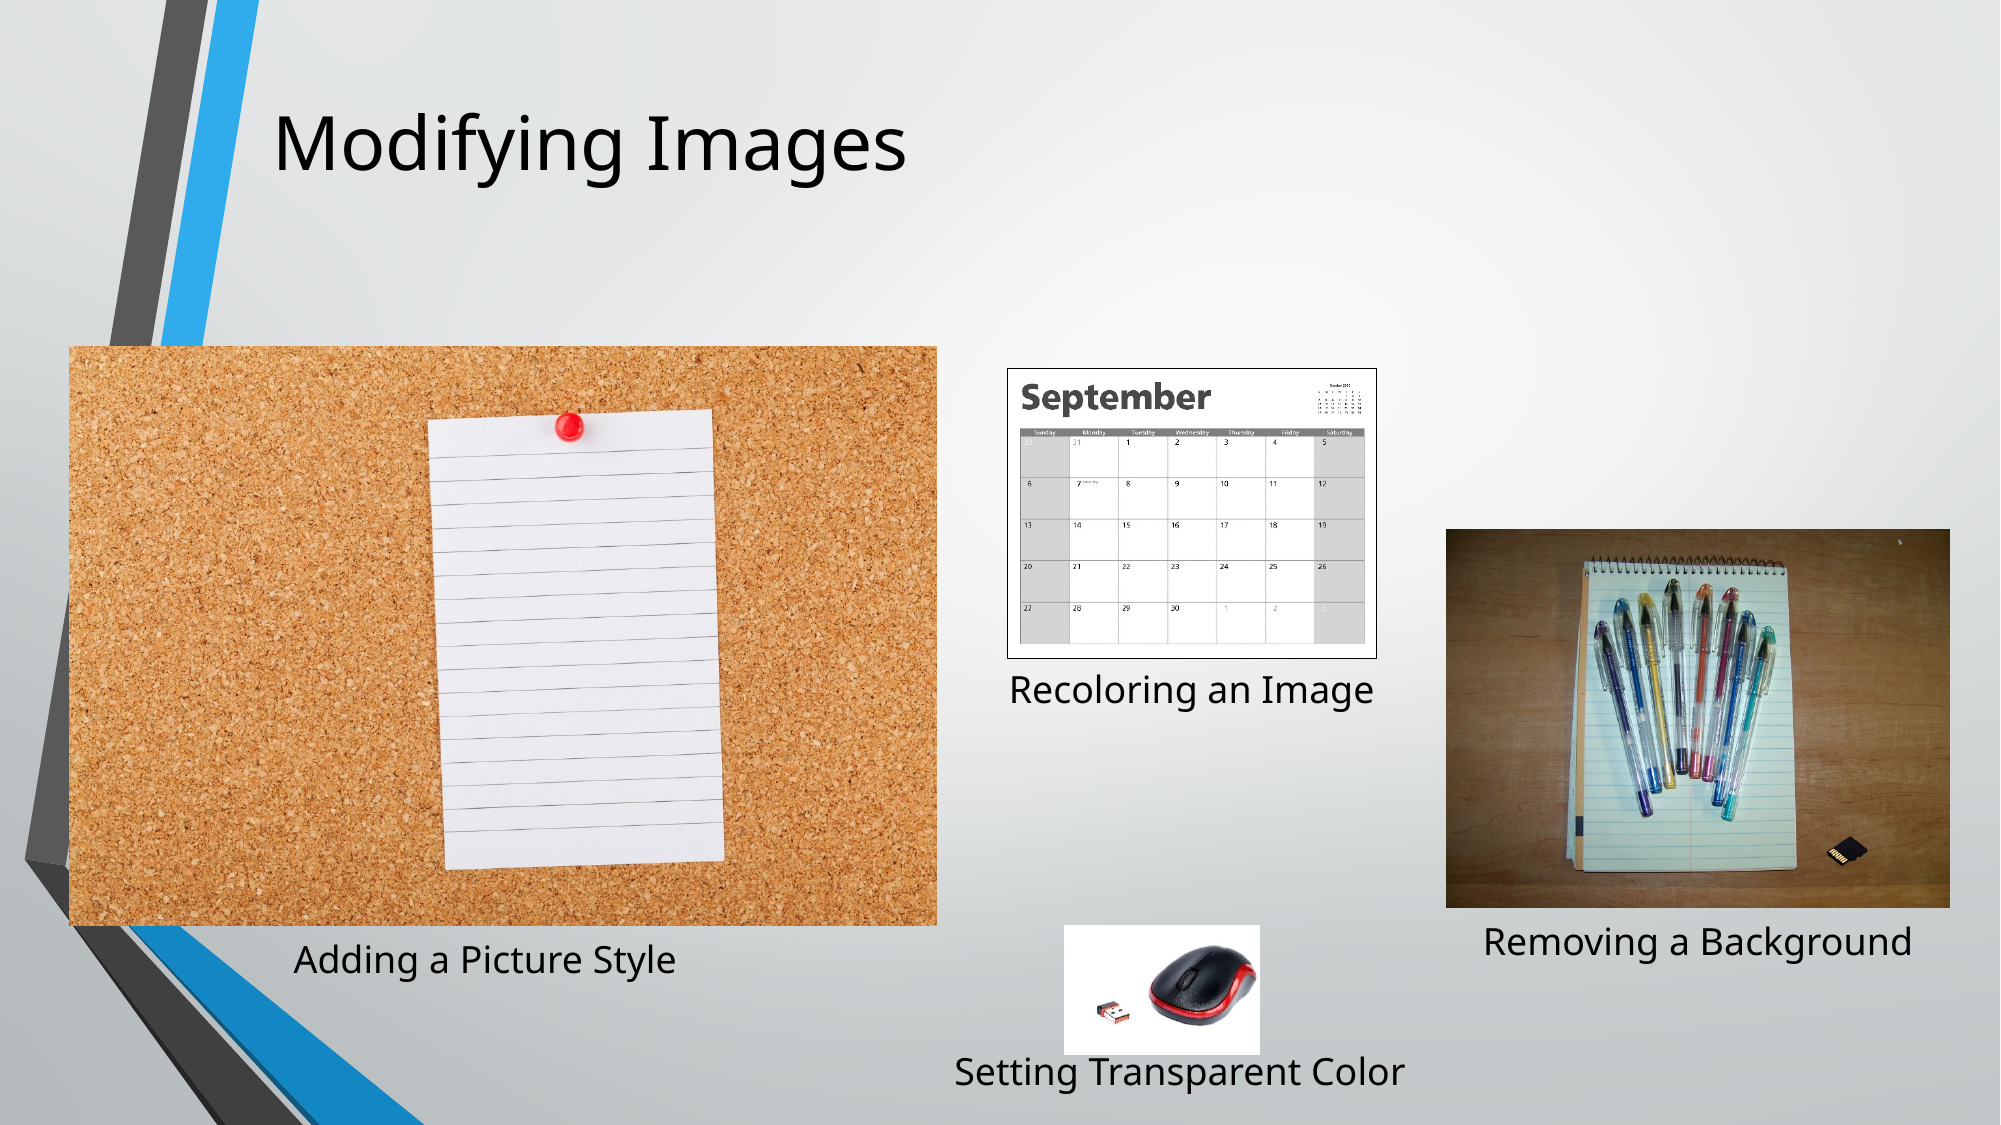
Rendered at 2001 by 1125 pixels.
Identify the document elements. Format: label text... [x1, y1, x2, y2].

text_box Removing a Background [1468, 910, 1929, 971]
picture [1063, 924, 1260, 1055]
text_box Recoloring an Image [993, 658, 1390, 718]
picture [1006, 368, 1377, 659]
text_box Adding a Picture Style [278, 929, 692, 989]
text_box Setting Transparent Color [939, 1040, 1421, 1101]
picture [68, 346, 937, 926]
title Modifying Images [257, 51, 937, 231]
picture [1446, 529, 1950, 909]
